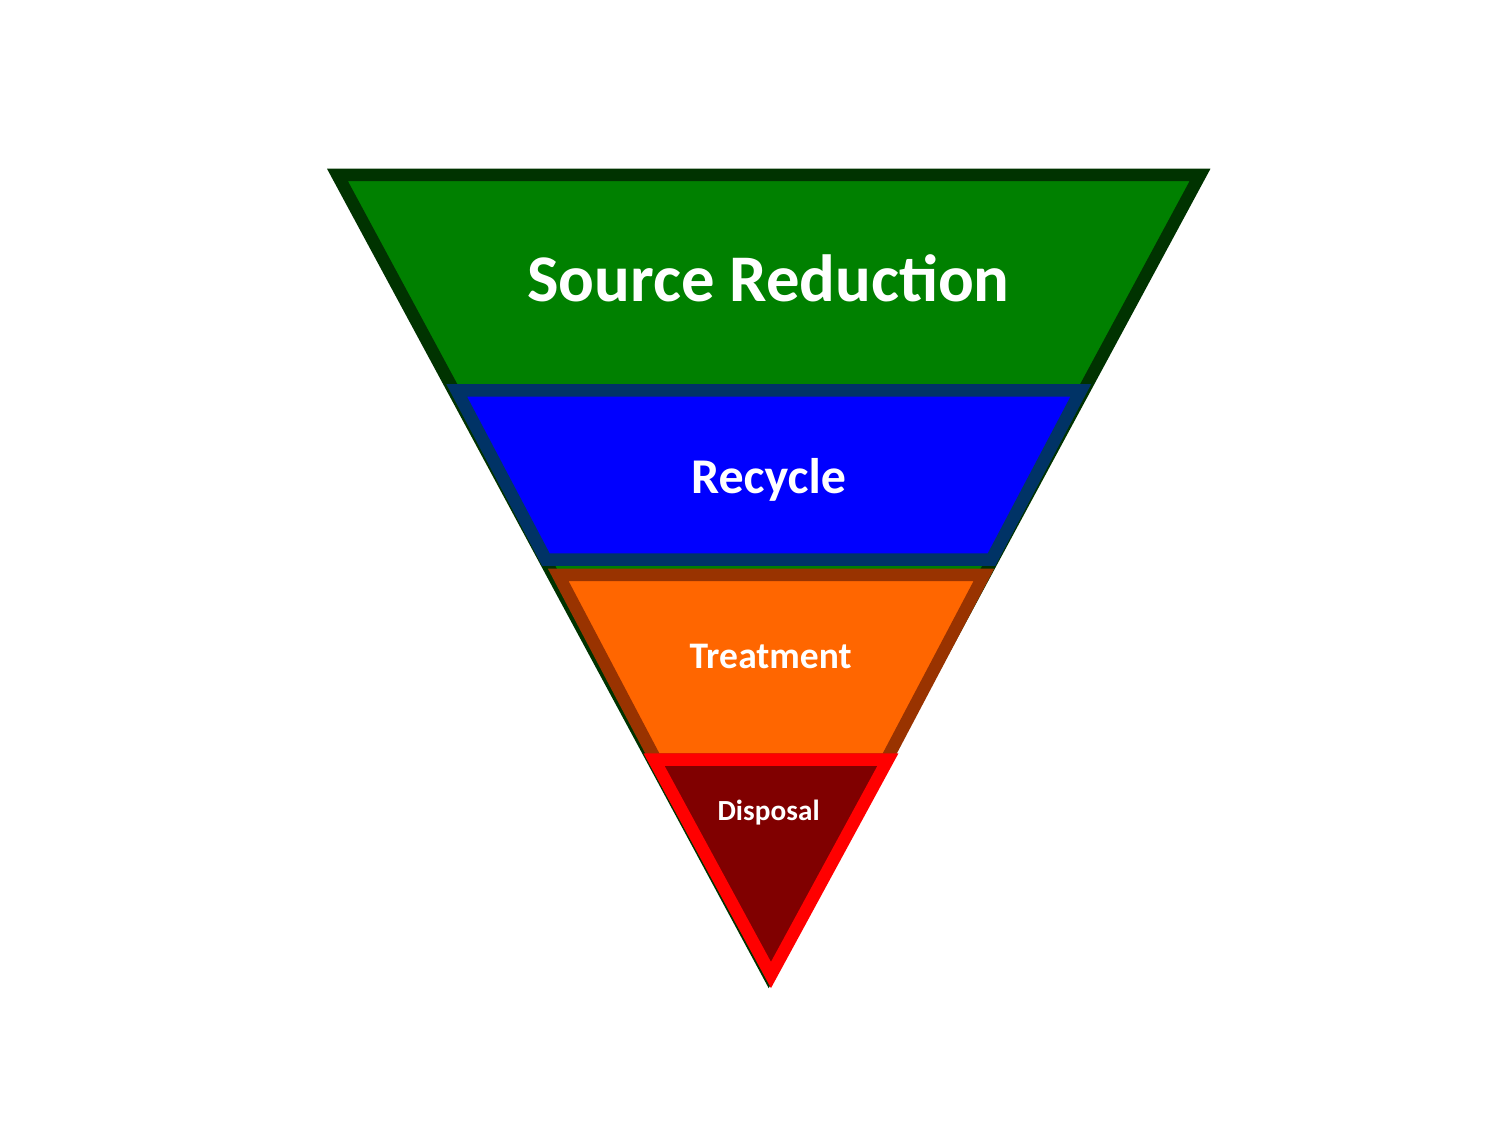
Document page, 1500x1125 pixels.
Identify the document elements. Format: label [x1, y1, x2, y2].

text_box [337, 174, 1201, 976]
